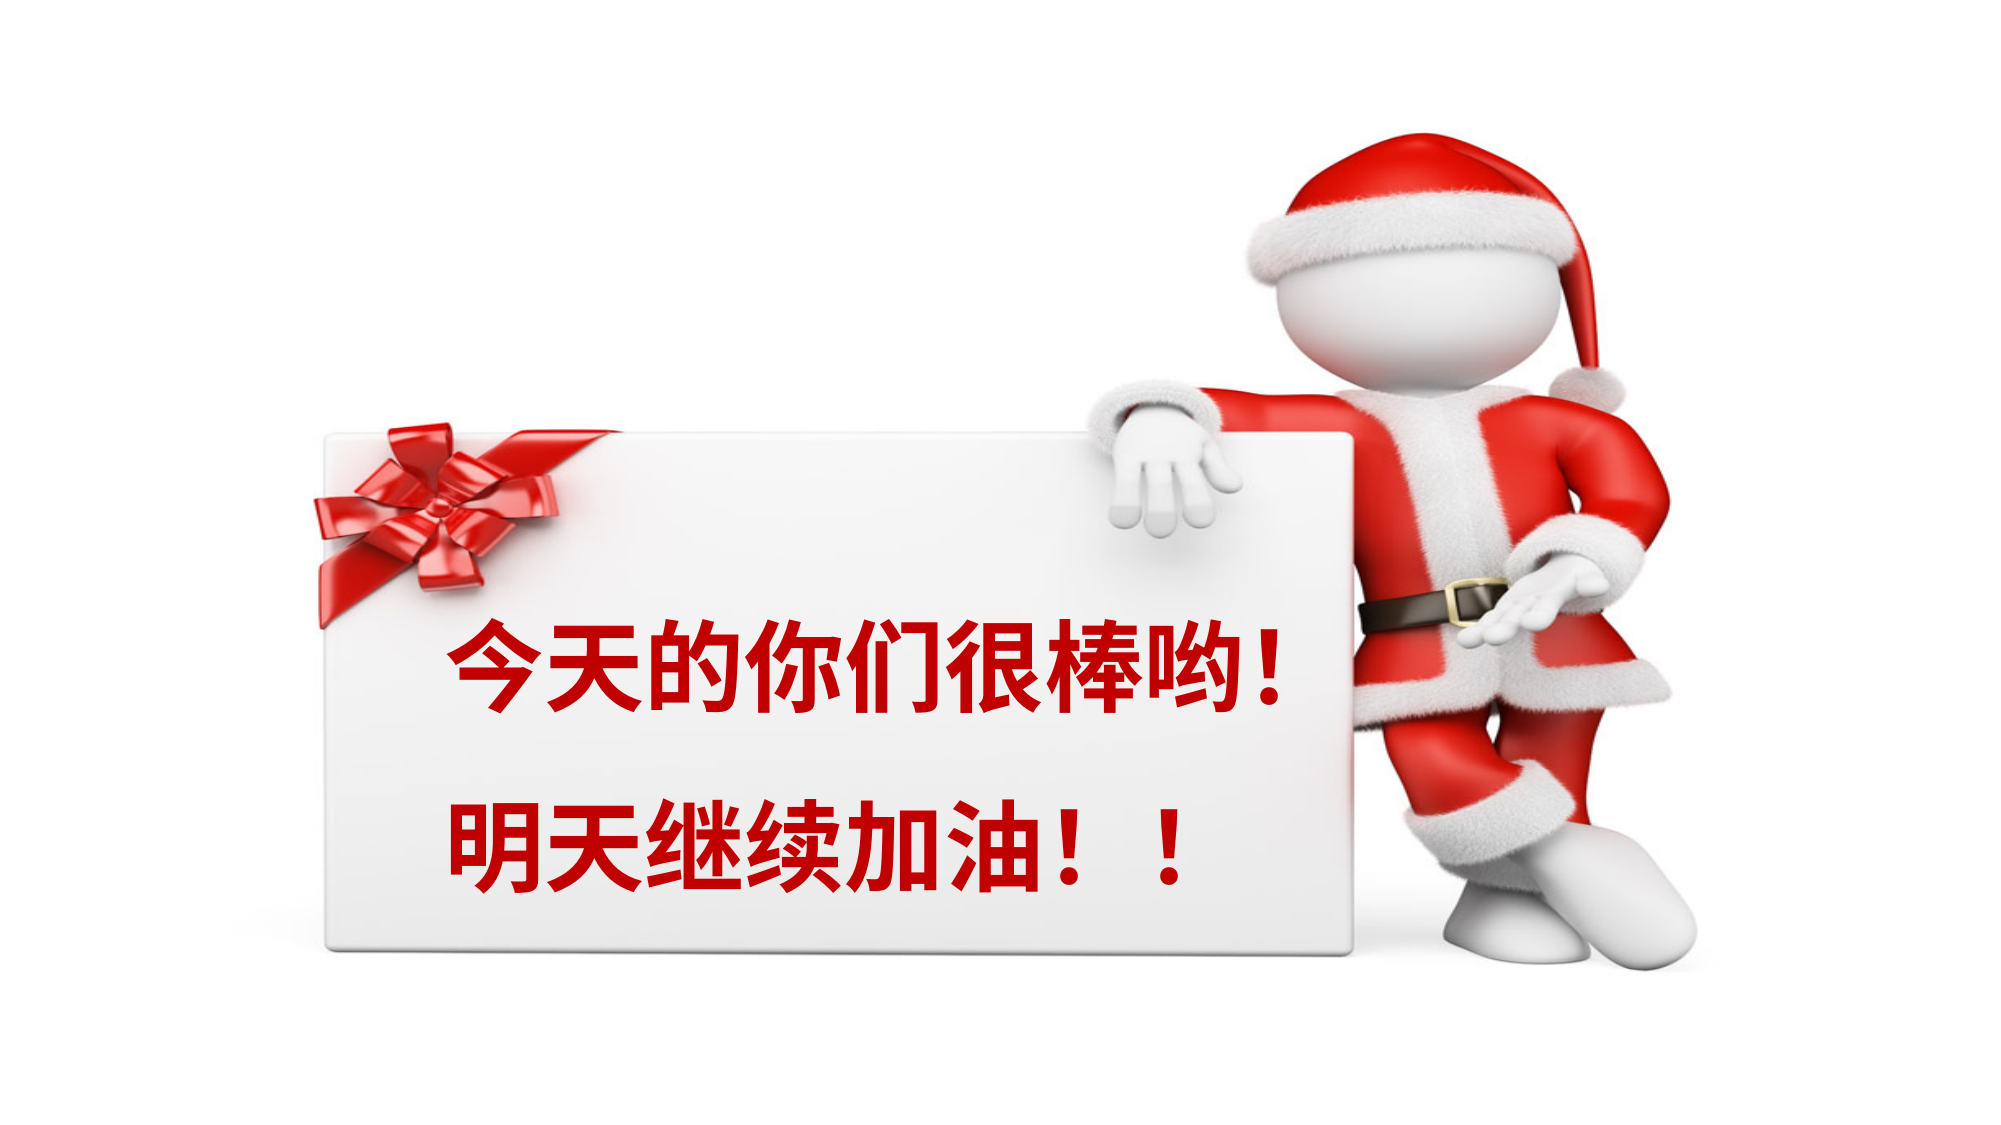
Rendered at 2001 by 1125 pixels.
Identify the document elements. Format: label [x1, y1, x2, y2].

picture [183, 94, 1817, 1031]
